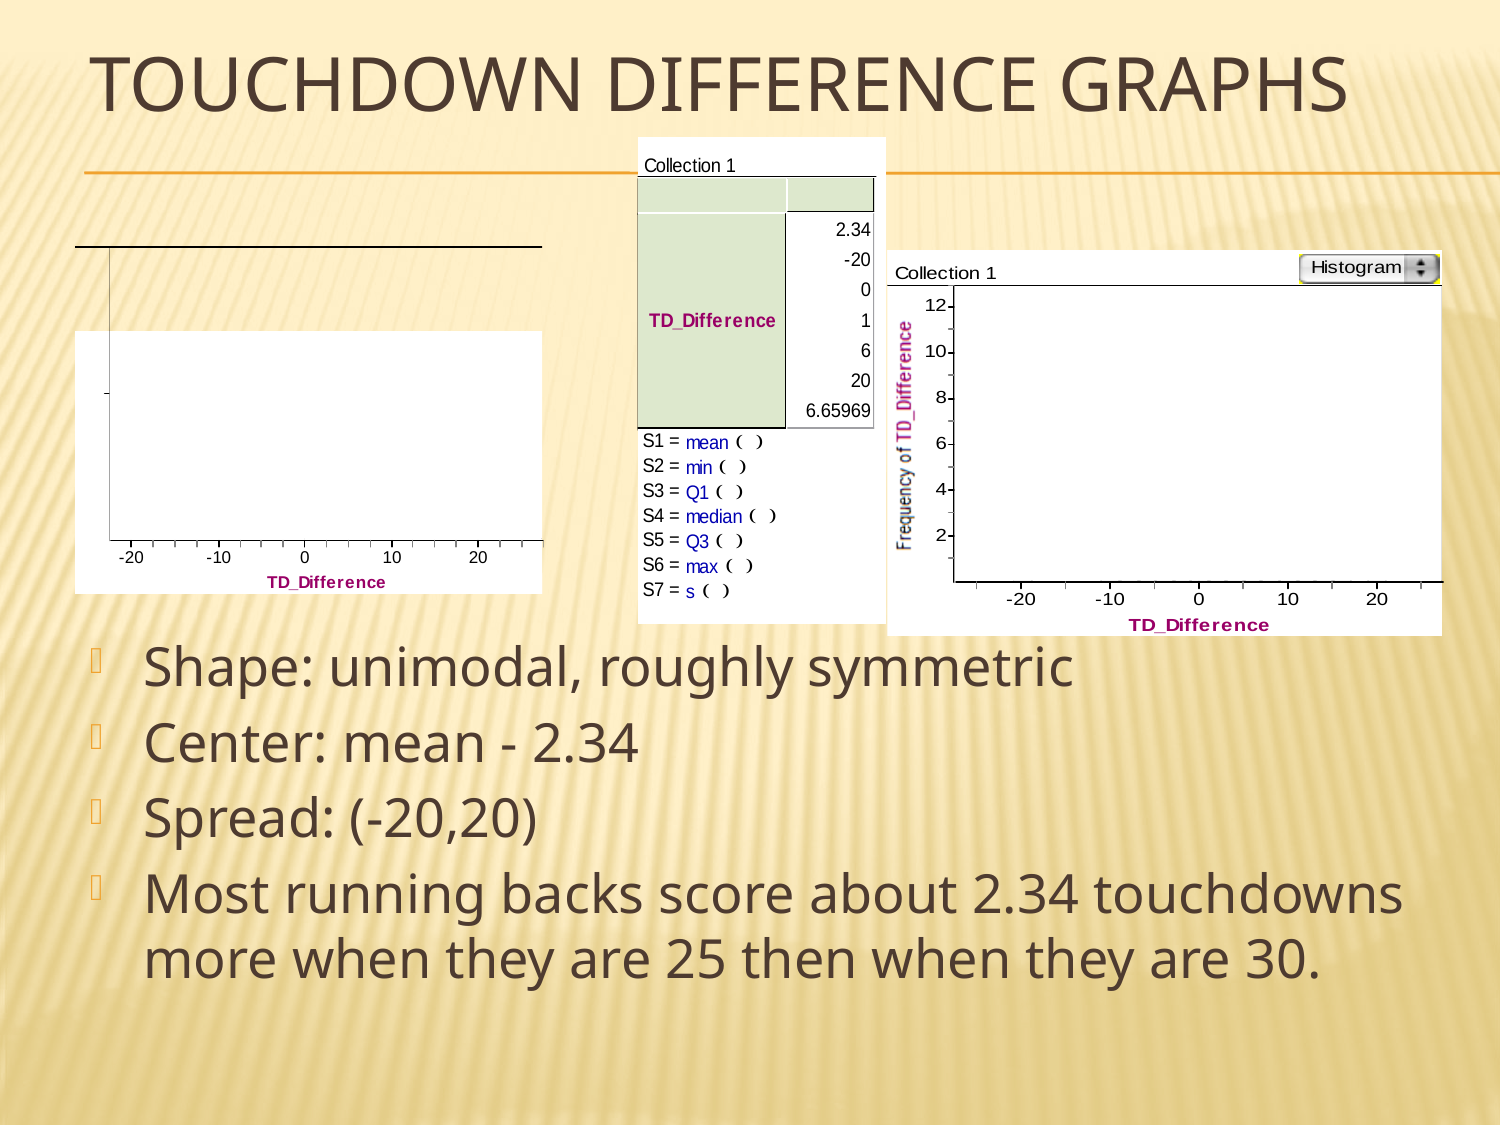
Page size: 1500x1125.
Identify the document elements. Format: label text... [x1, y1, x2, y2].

picture [74, 212, 544, 596]
list Shape: unimodal, roughly symmetric Center: mean - 2.34 Spread: (-20,20) Most running backs score about 2.34 touchdowns more when they are 25 then when they are 30. [75, 624, 1425, 1005]
title Touchdown Difference Graphs [75, 0, 1425, 175]
picture [637, 137, 1444, 638]
